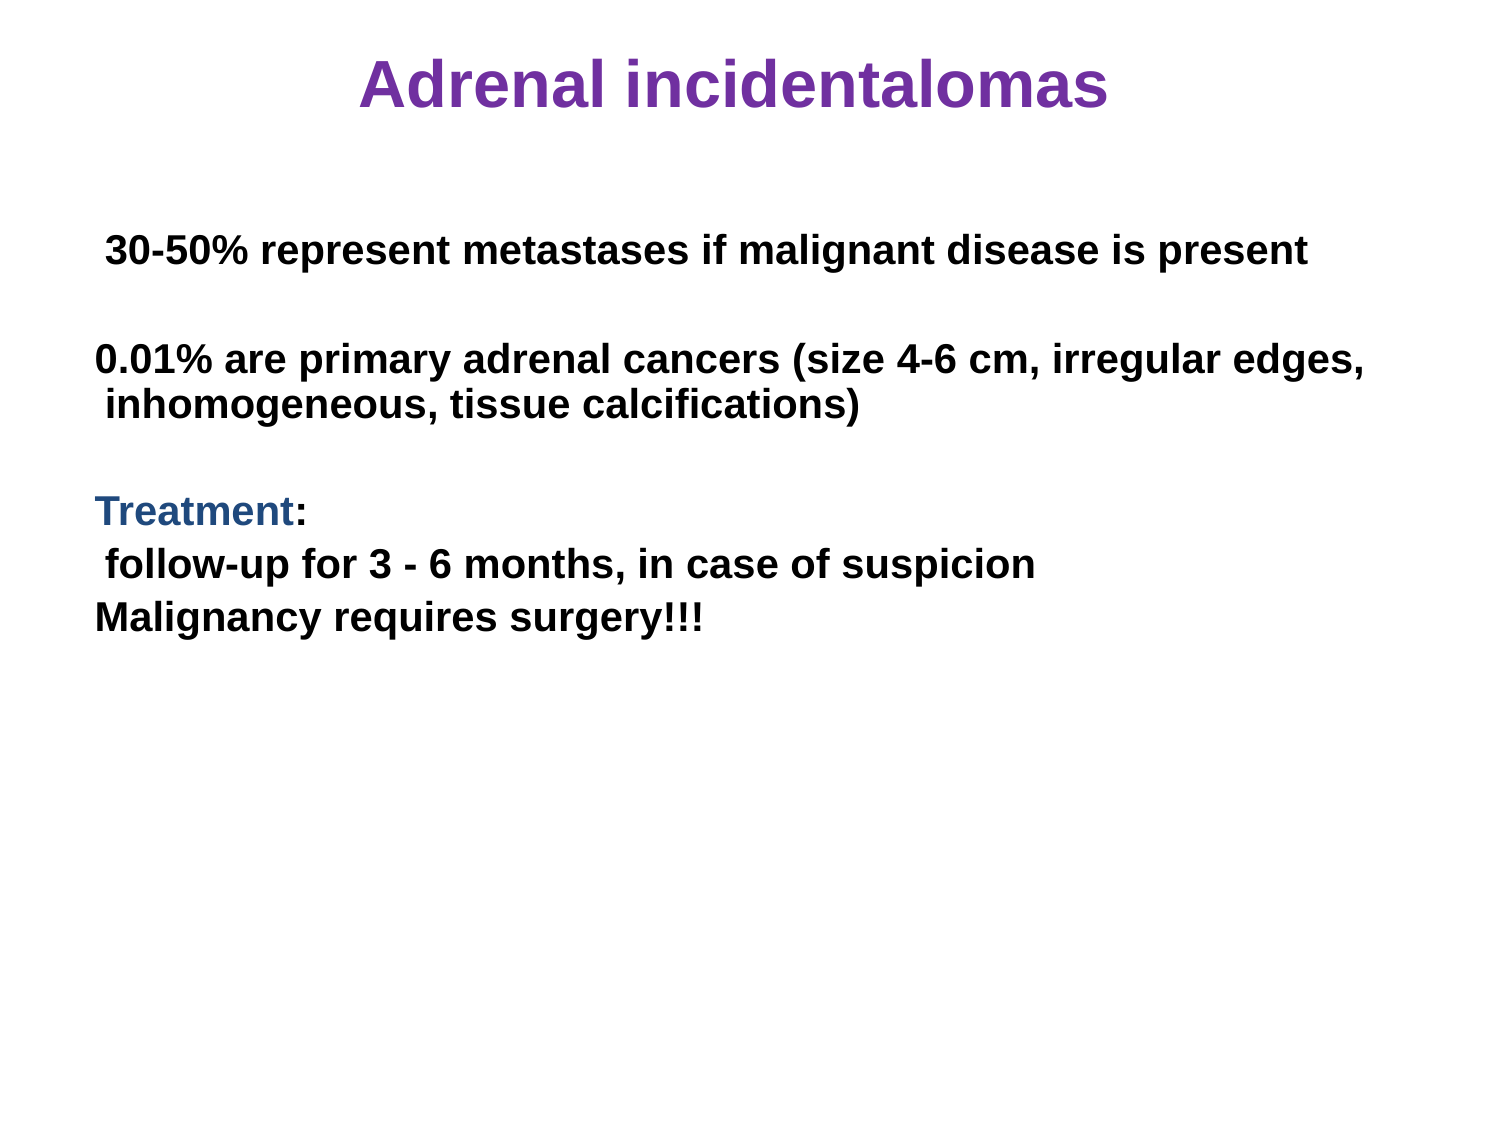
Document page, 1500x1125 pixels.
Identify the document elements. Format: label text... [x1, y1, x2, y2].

title Adrenal incidentalomas [0, 0, 1470, 162]
list 30-50% represent metastases if malignant disease is present 0.01% are primary adrenal cancers (size 4-6 cm, irregular edges, inhomogeneous, tissue calcifications) Treatment: follow-up for 3 - 6 months, in case of suspicion Malignancy requires surgery!!! [33, 214, 1462, 1006]
